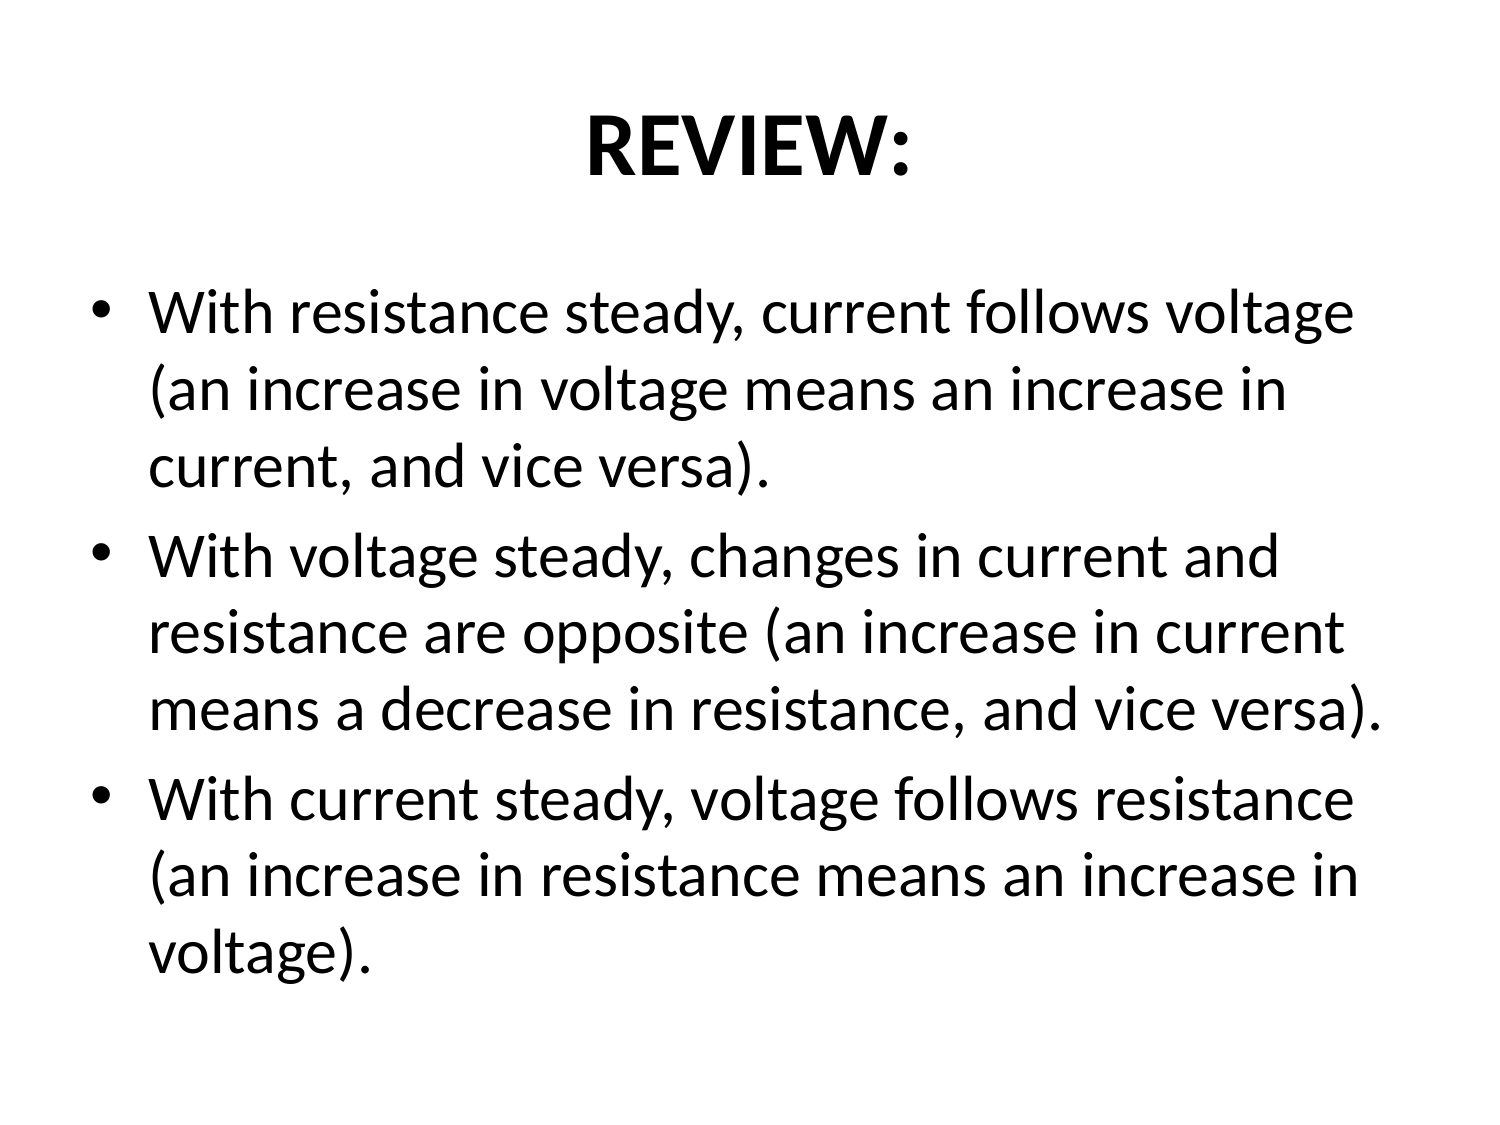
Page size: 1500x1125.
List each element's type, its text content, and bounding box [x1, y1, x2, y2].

title REVIEW: [75, 45, 1425, 233]
list With resistance steady, current follows voltage (an increase in voltage means an increase in current, and vice versa). With voltage steady, changes in current and resistance are opposite (an increase in current means a decrease in resistance, and vice versa). With current steady, voltage follows resistance (an increase in resistance means an increase in voltage). [75, 262, 1425, 1005]
